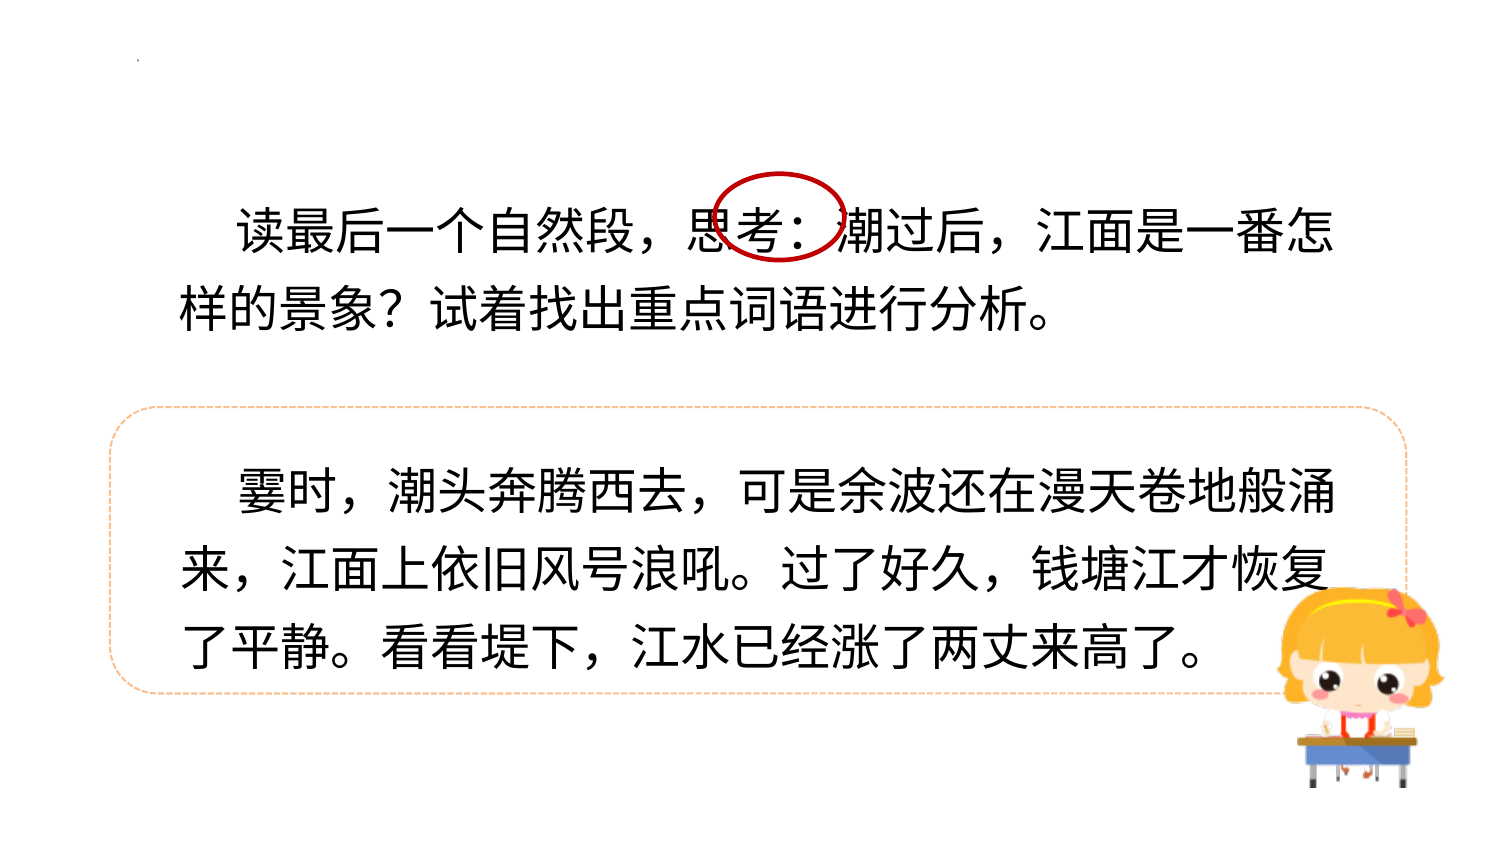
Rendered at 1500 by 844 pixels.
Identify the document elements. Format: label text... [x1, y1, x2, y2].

text_box [713, 172, 846, 262]
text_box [109, 407, 1462, 788]
text_box 读最后一个自然段，思考：潮过后，江面是一番怎样的景象？试着找出重点词语进行分析。 [164, 173, 1353, 345]
